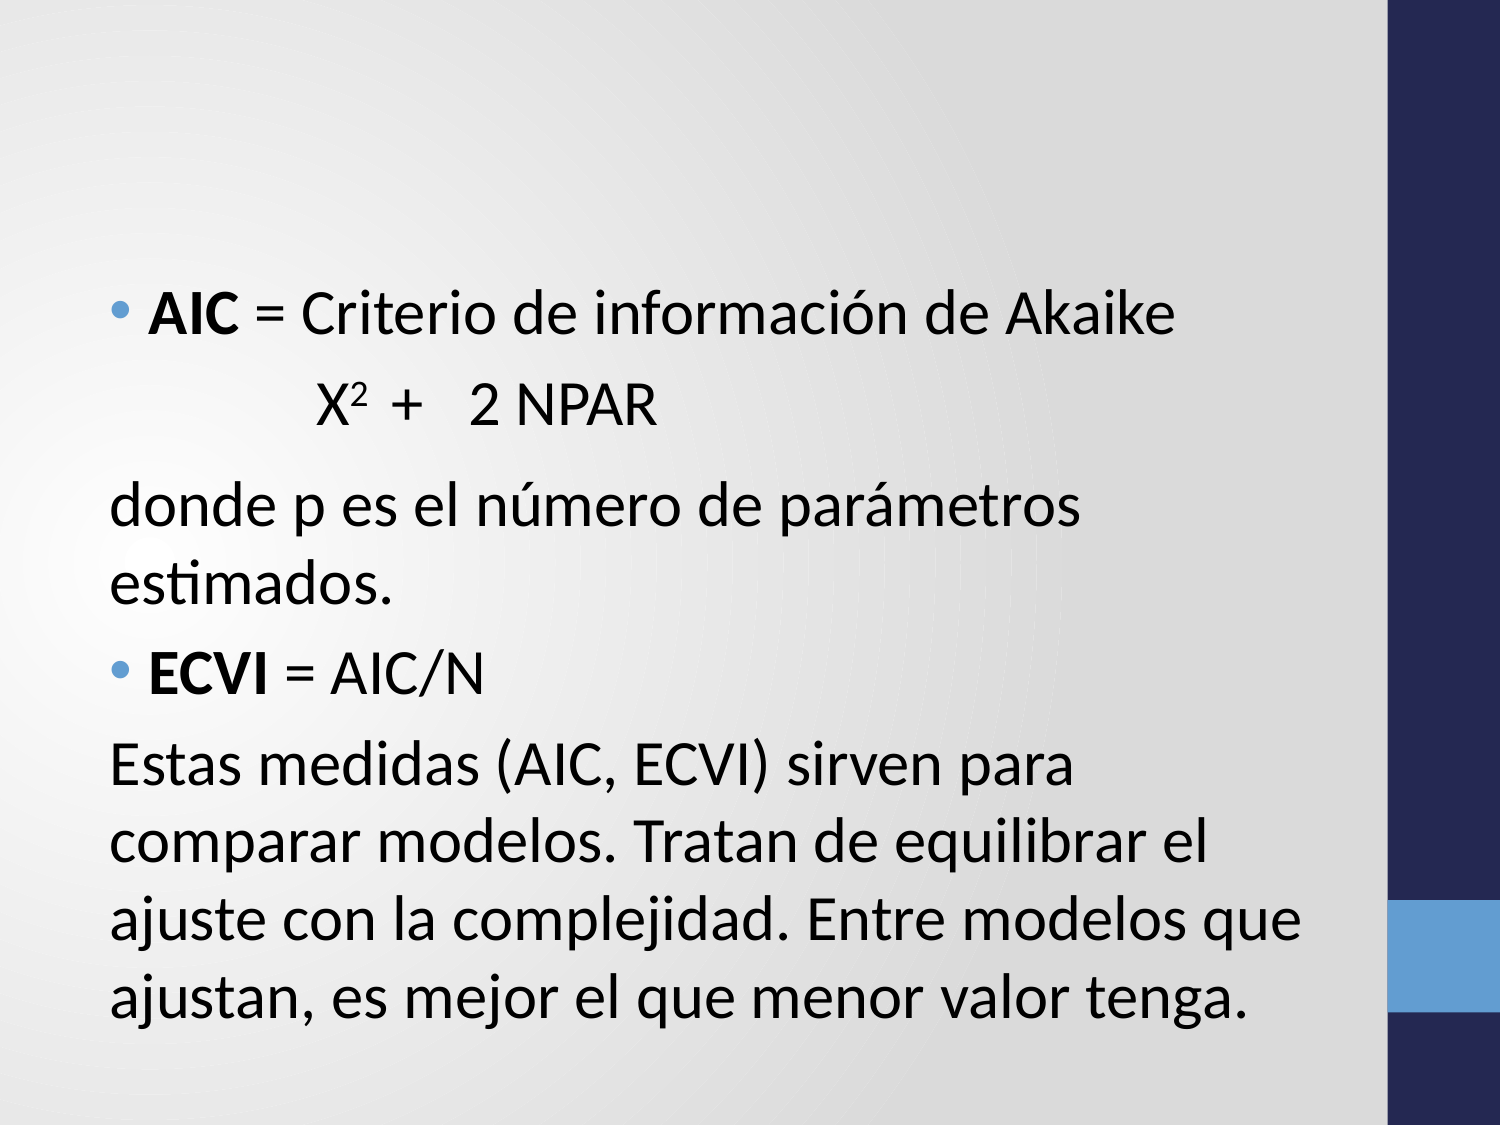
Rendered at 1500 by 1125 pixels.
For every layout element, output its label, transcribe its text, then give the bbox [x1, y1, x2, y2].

list AIC = Criterio de información de Akaike X2 + 2 NPAR donde p es el número de parámetros estimados. ECVI = AIC/N Estas medidas (AIC, ECVI) sirven para comparar modelos. Tratan de equilibrar el ajuste con la complejidad. Entre modelos que ajustan, es mejor el que menor valor tenga. [75, 262, 1325, 1050]
